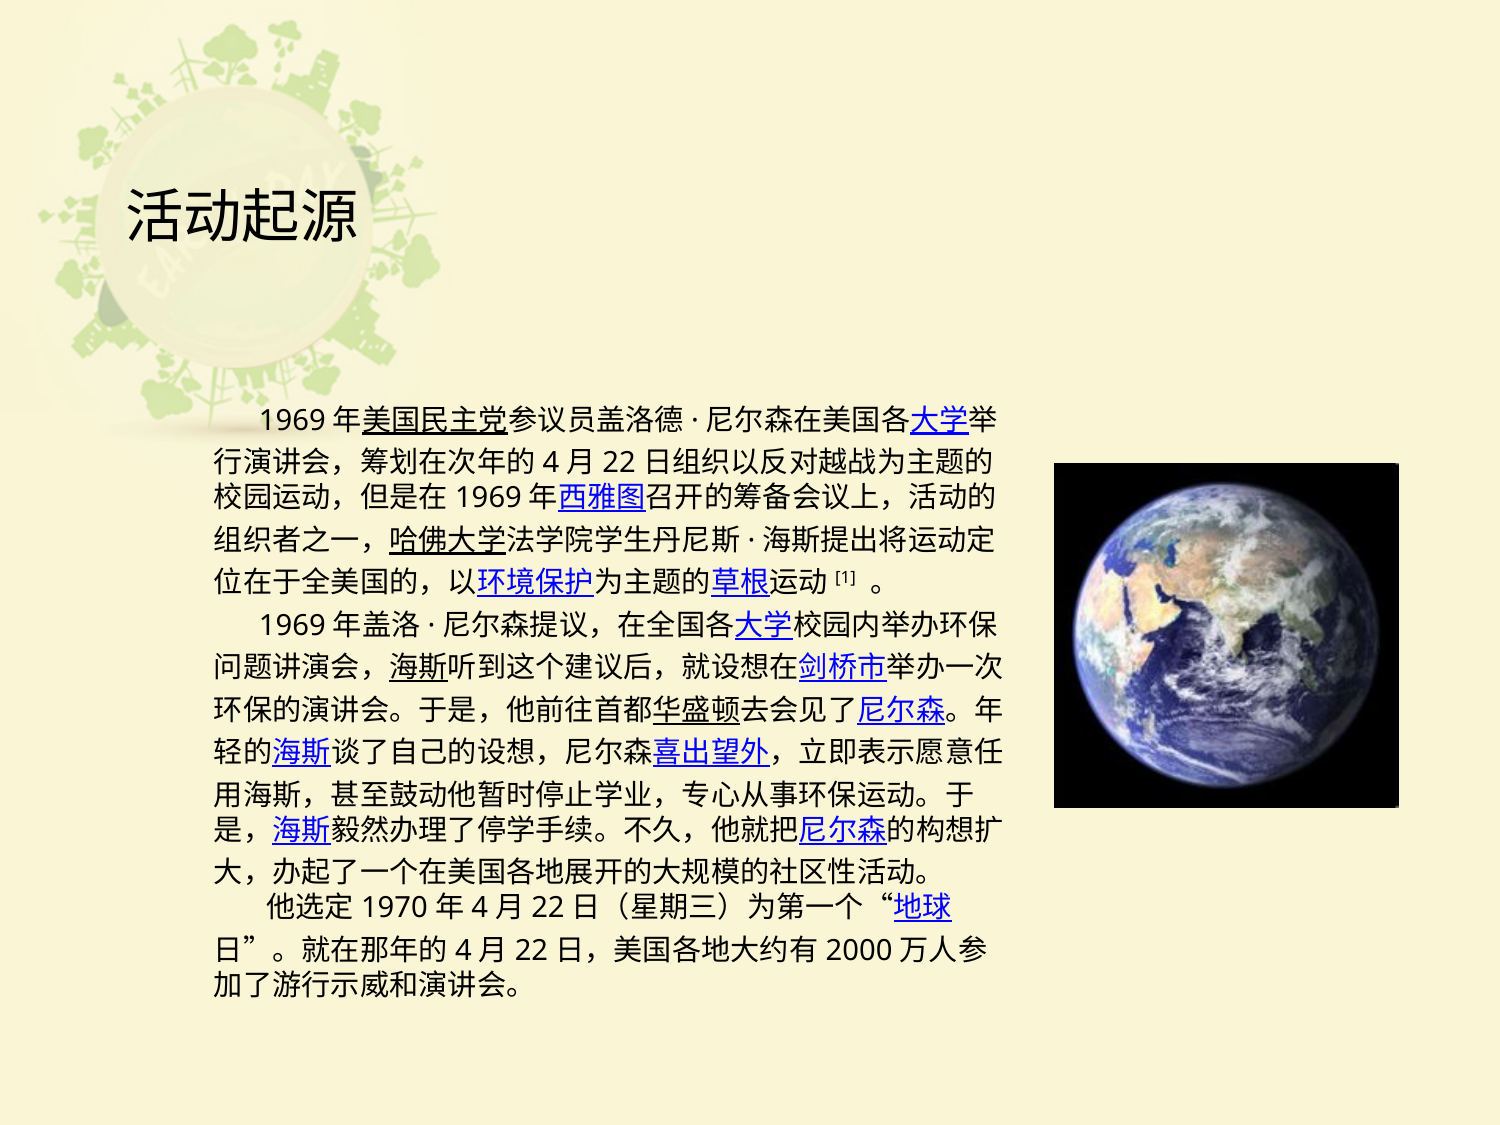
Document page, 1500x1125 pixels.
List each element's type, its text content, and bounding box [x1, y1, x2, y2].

text_box 1969年美国民主党参议员盖洛德·尼尔森在美国各大学举行演讲会，筹划在次年的4月22日组织以反对越战为主题的校园运动，但是在1969年西雅图召开的筹备会议上，活动的组织者之一，哈佛大学法学院学生丹尼斯·海斯提出将运动定位在于全美国的，以环境保护为主题的草根运动[1] 。 1969年盖洛·尼尔森提议，在全国各大学校园内举办环保问题讲演会，海斯听到这个建议后，就设想在剑桥市举办一次环保的演讲会。于是，他前往首都华盛顿去会见了尼尔森。年轻的海斯谈了自己的设想，尼尔森喜出望外，立即表示愿意任用海斯，甚至鼓动他暂时停止学业，专心从事环保运动。于是，海斯毅然办理了停学手续。不久，他就把尼尔森的构想扩大，办起了一个在美国各地展开的大规模的社区性活动。 他选定1970年4月22日（星期三）为第一个“地球日”。就在那年的4月22日，美国各地大约有2000万人参加了游行示威和演讲会。 [199, 393, 1020, 1044]
picture [0, 0, 1500, 1125]
text_box 活动起源 [110, 171, 374, 257]
